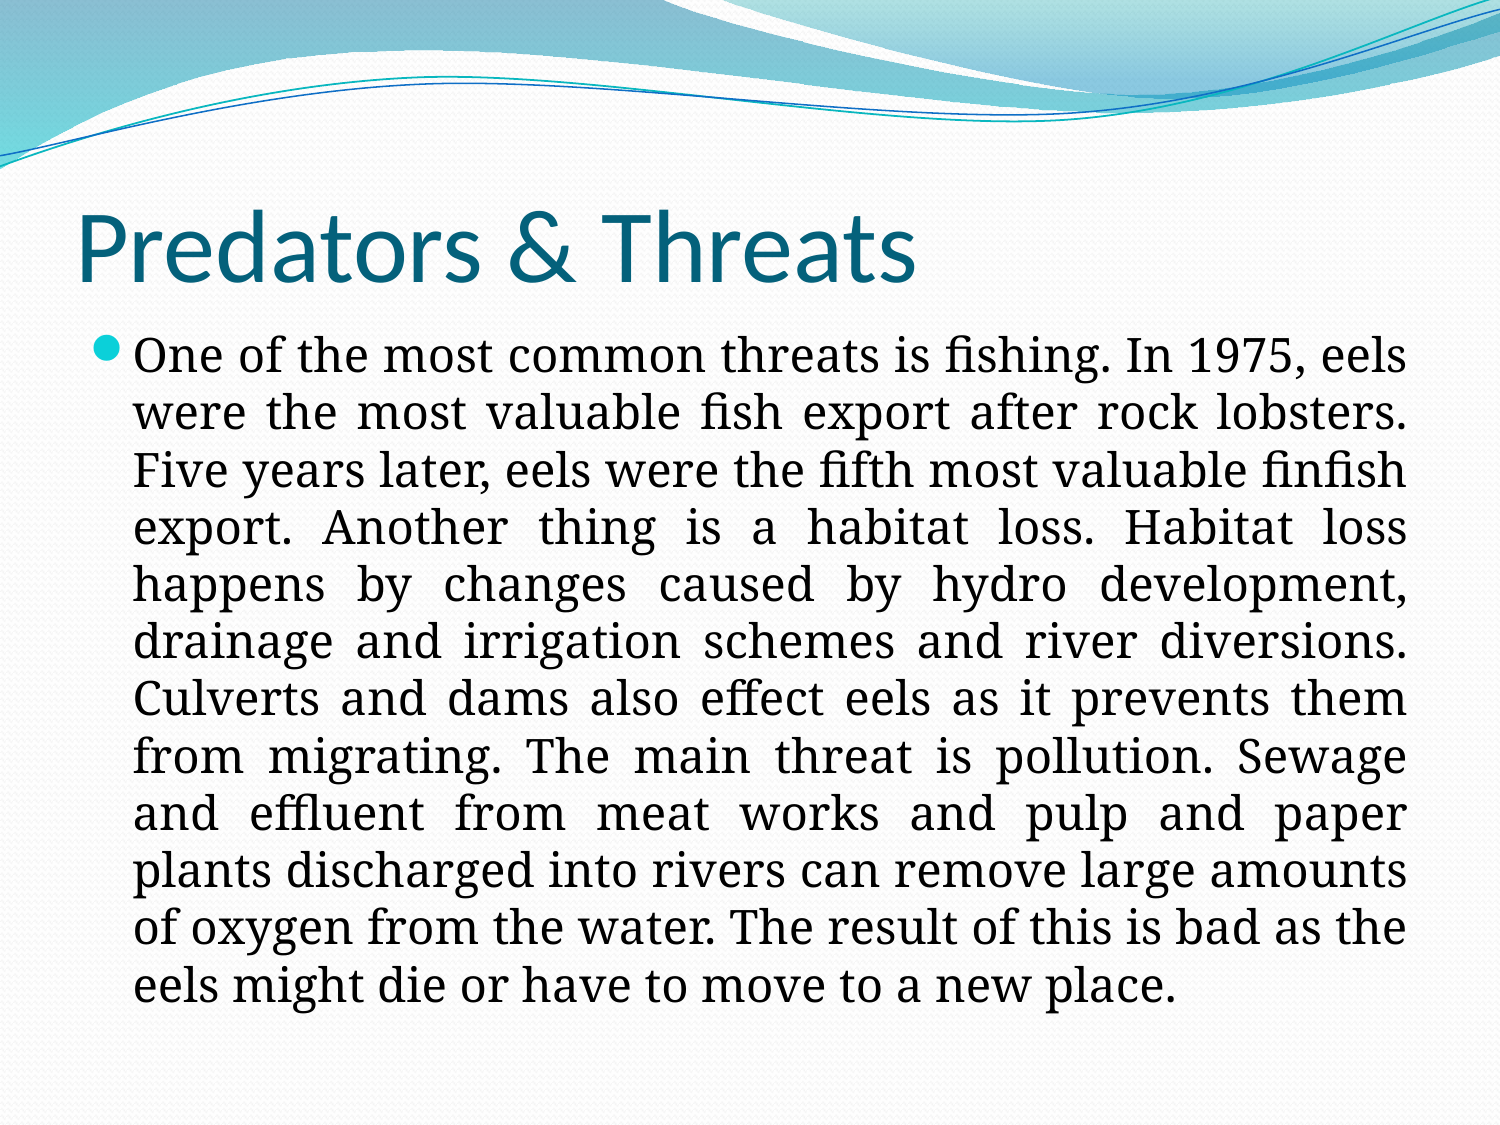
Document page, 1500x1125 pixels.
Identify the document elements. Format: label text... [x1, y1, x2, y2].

title Predators & Threats [75, 115, 1425, 303]
list One of the most common threats is fishing. In 1975, eels were the most valuable fish export after rock lobsters. Five years later, eels were the fifth most valuable finfish export. Another thing is a habitat loss. Habitat loss happens by changes caused by hydro development, drainage and irrigation schemes and river diversions. Culverts and dams also effect eels as it prevents them from migrating. The main threat is pollution. Sewage and effluent from meat works and pulp and paper plants discharged into rivers can remove large amounts of oxygen from the water. The result of this is bad as the eels might die or have to move to a new place. [75, 317, 1425, 1038]
